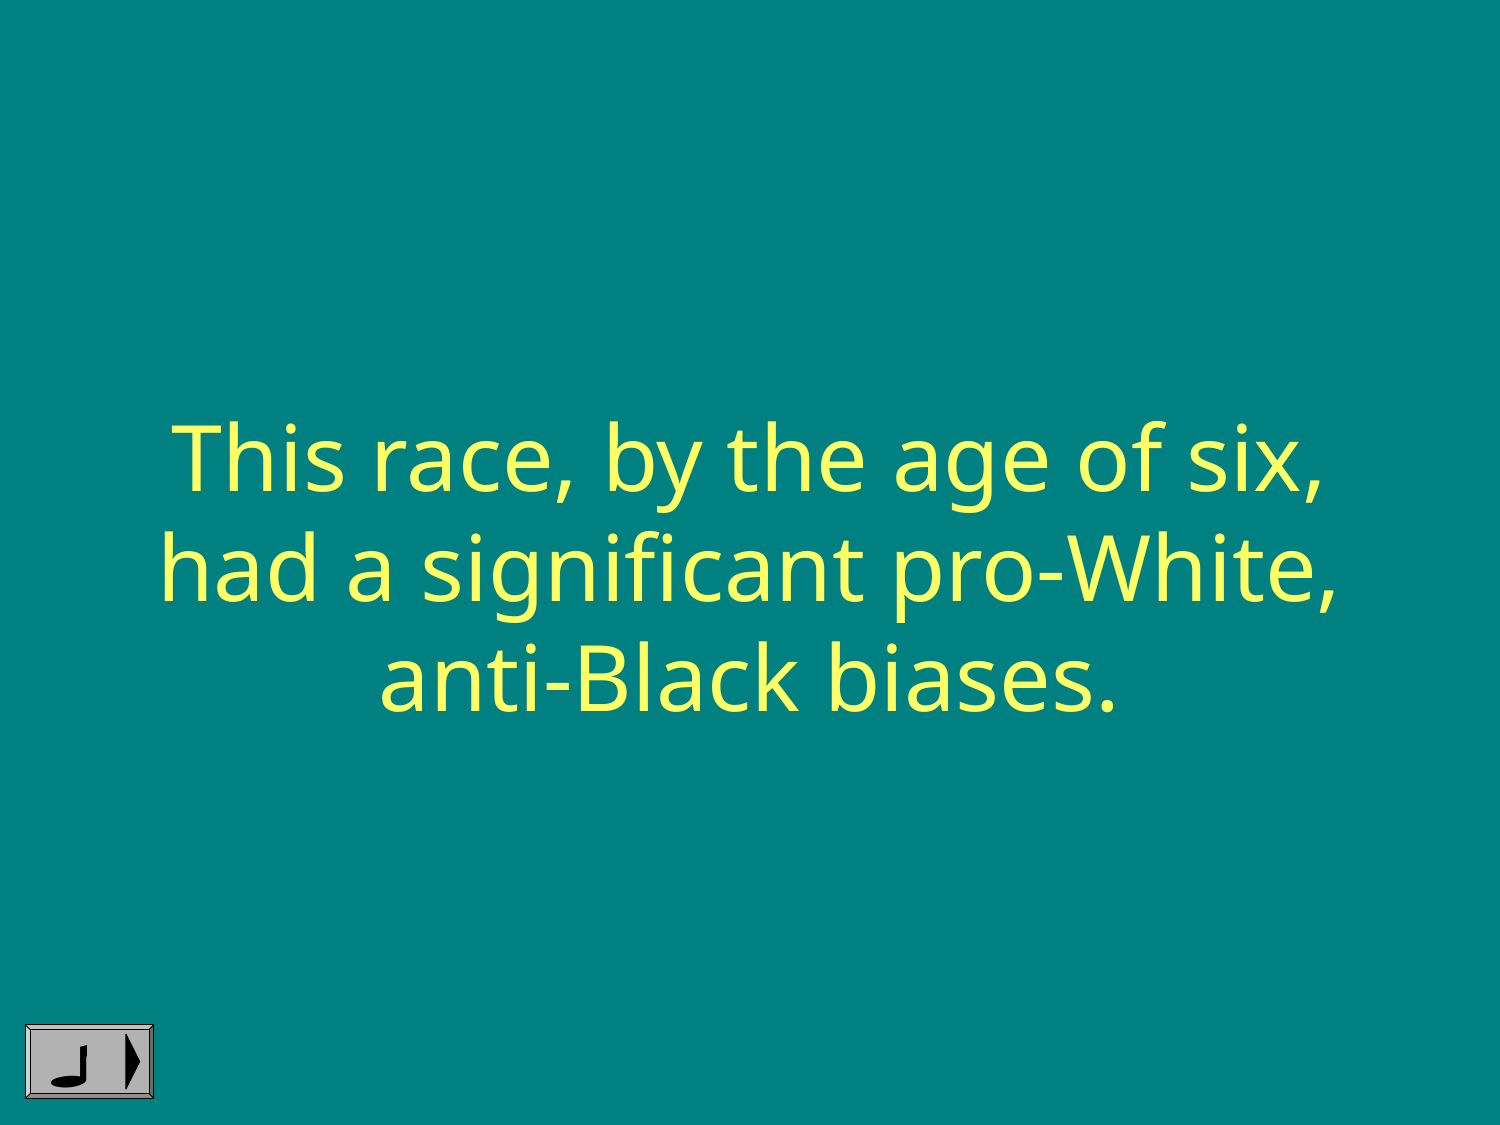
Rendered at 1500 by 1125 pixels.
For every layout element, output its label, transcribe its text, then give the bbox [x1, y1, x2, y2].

title This race, by the age of six, had a significant pro-White, anti-Black biases. [112, 99, 1388, 1031]
picture [24, 1024, 156, 1101]
